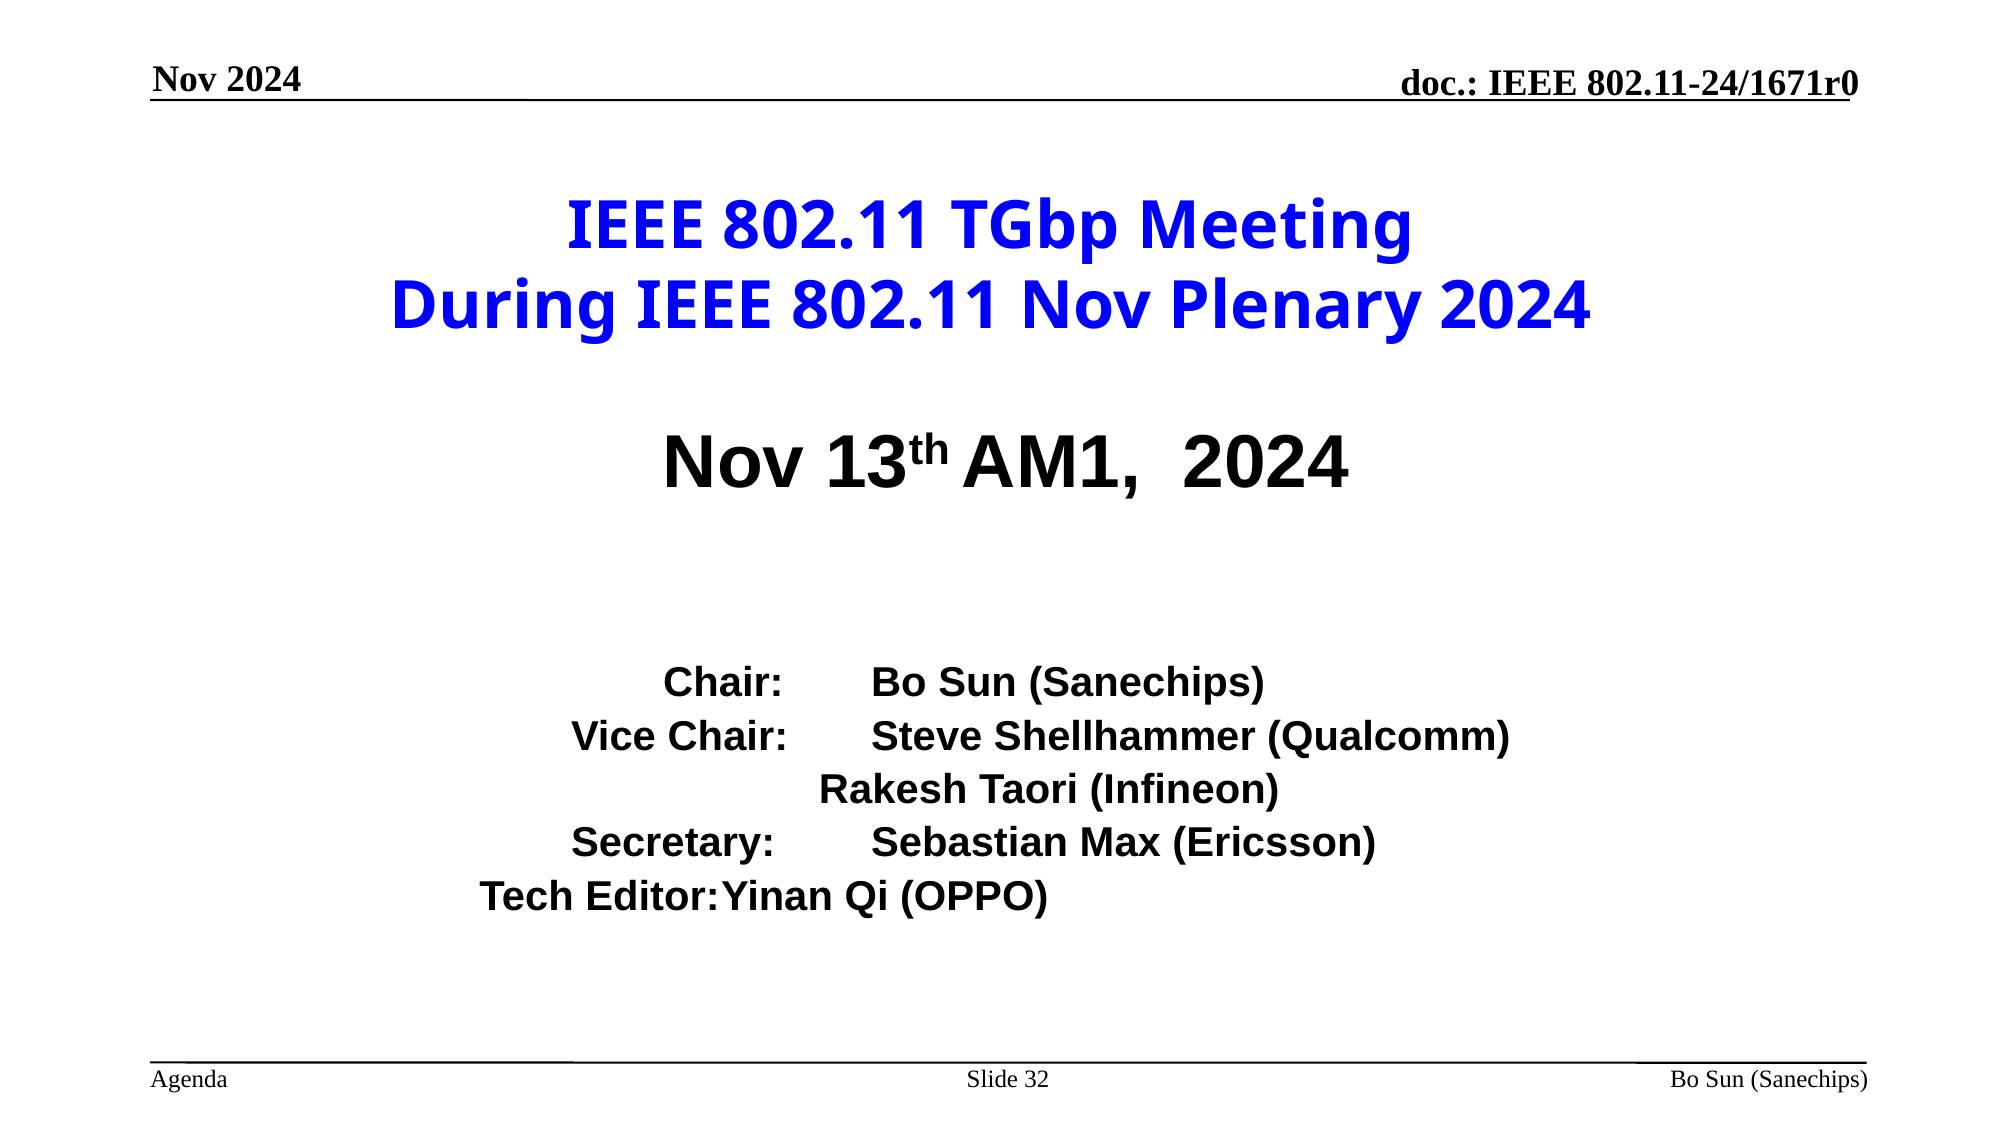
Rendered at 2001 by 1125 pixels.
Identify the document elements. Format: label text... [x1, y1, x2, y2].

footer Bo Sun (Sanechips) [1171, 1061, 1869, 1093]
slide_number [152, 54, 563, 100]
slide_number Slide [949, 1061, 1067, 1123]
text_box Nov 13th AM1, 2024 Chair: Bo Sun (Sanechips) Vice Chair: Steve Shellhammer (Qualcomm) Rakesh Taori (Infineon) Secretary: Sebastian Max (Ericsson) Tech Editor: Yinan Qi (OPPO) [200, 349, 1813, 1027]
text_box IEEE 802.11 TGbp Meeting During IEEE 802.11 Nov Plenary 2024 [288, 112, 1695, 349]
